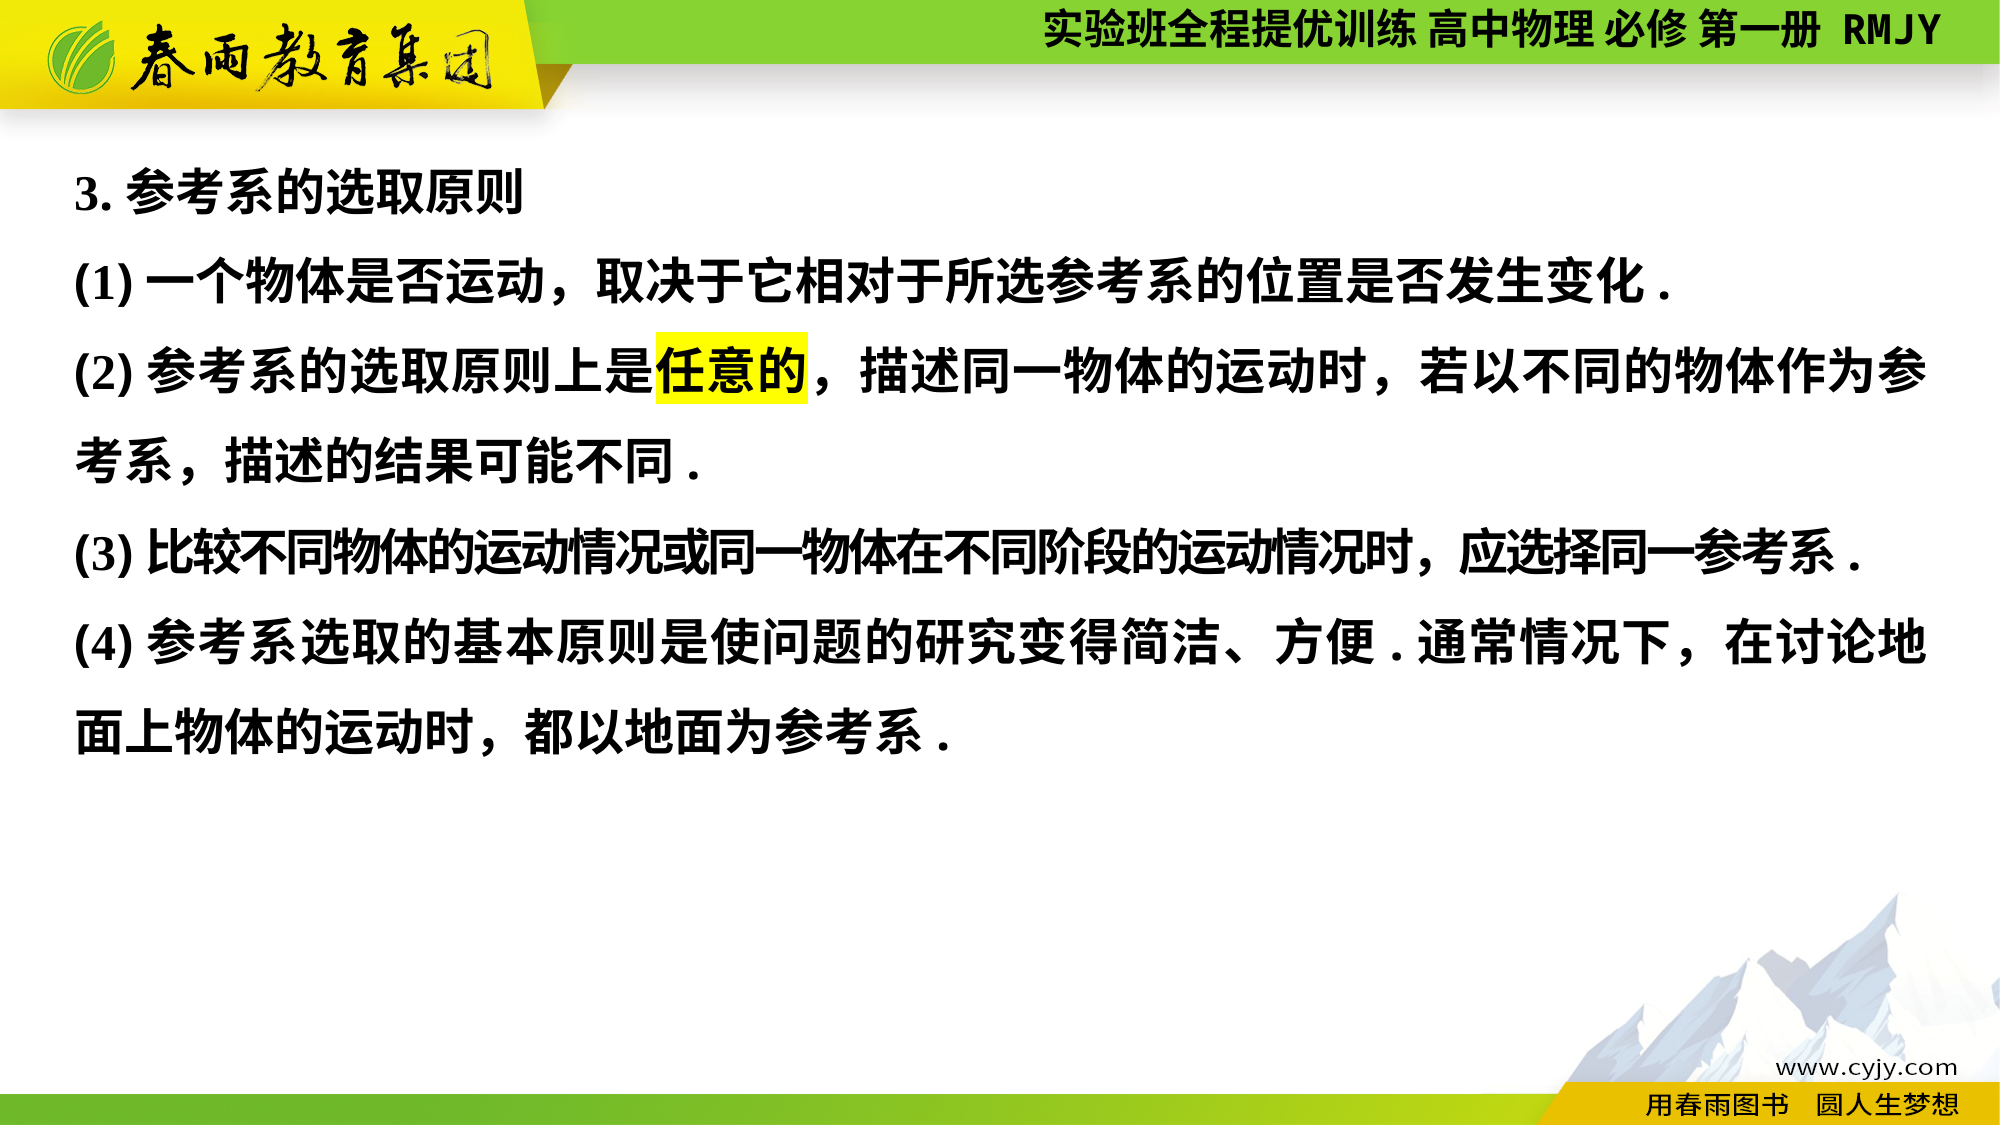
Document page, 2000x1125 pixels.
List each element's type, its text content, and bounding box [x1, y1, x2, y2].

picture [0, 0, 2000, 1125]
list 3.参考系的选取原则 (1)一个物体是否运动，取决于它相对于所选参考系的位置是否发生变化. (2)参考系的选取原则上是任意的，描述同一物体的运动时，若以不同的物体作为参考系，描述的结果可能不同. (3)比较不同物体的运动情况或同一物体在不同阶段的运动情况时，应选择同一参考系. (4)参考系选取的基本原则是使问题的研究变得简洁、方便.通常情况下，在讨论地面上物体的运动时，都以地面为参考系. [59, 122, 1944, 763]
